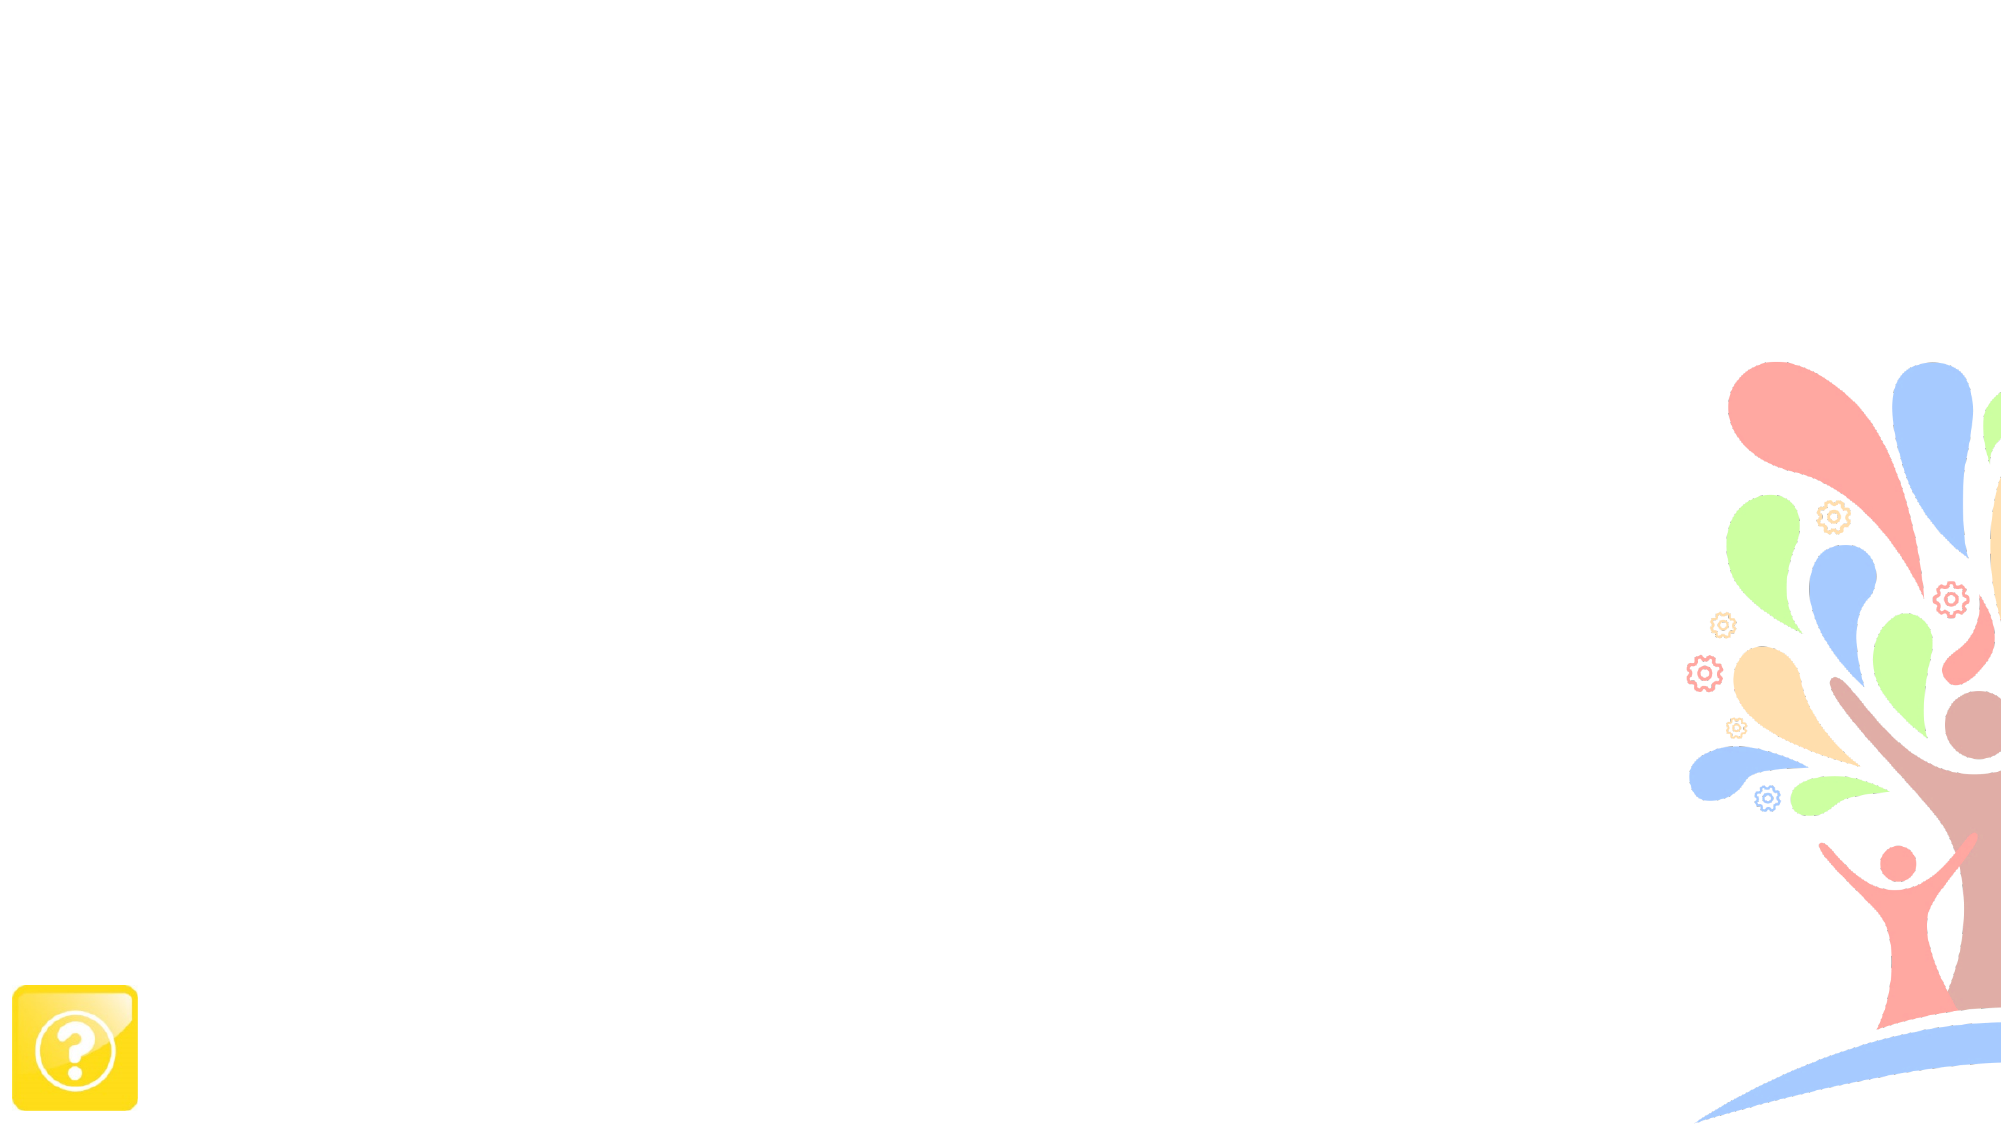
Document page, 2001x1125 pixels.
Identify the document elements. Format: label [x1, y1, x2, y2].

picture [1648, 320, 2001, 1125]
picture [11, 985, 138, 1112]
